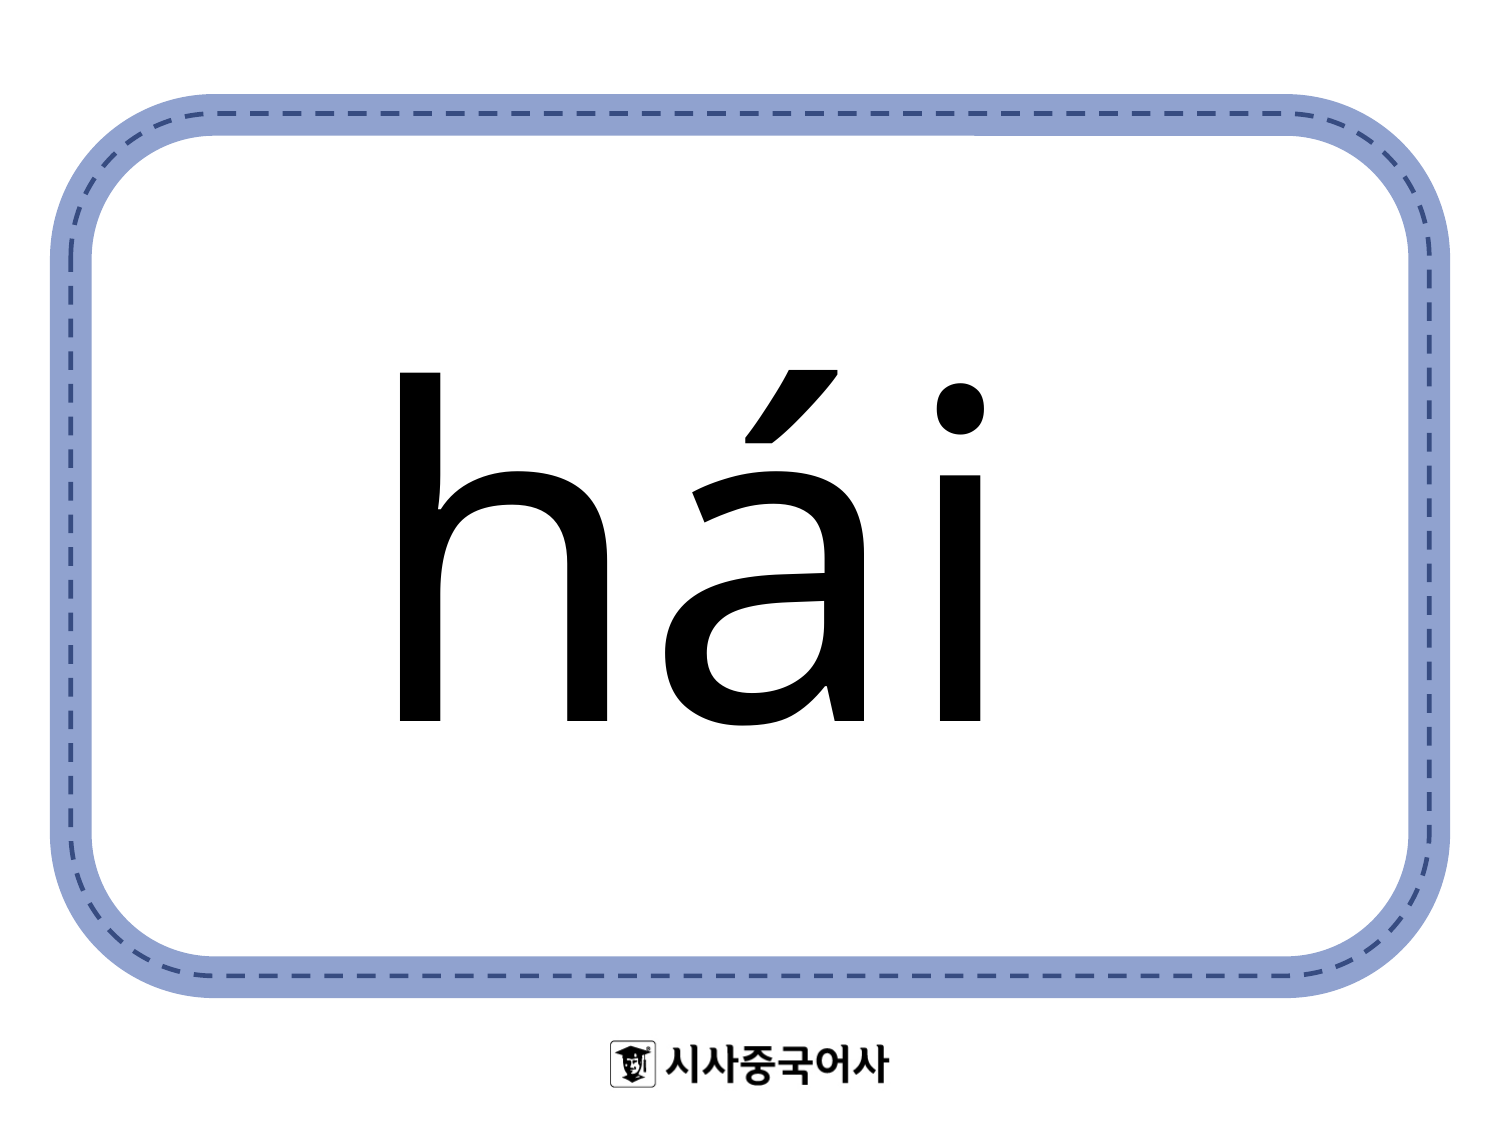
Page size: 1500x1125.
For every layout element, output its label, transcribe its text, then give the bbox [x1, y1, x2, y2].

picture [602, 1034, 898, 1094]
text_box hái [145, 207, 1354, 870]
